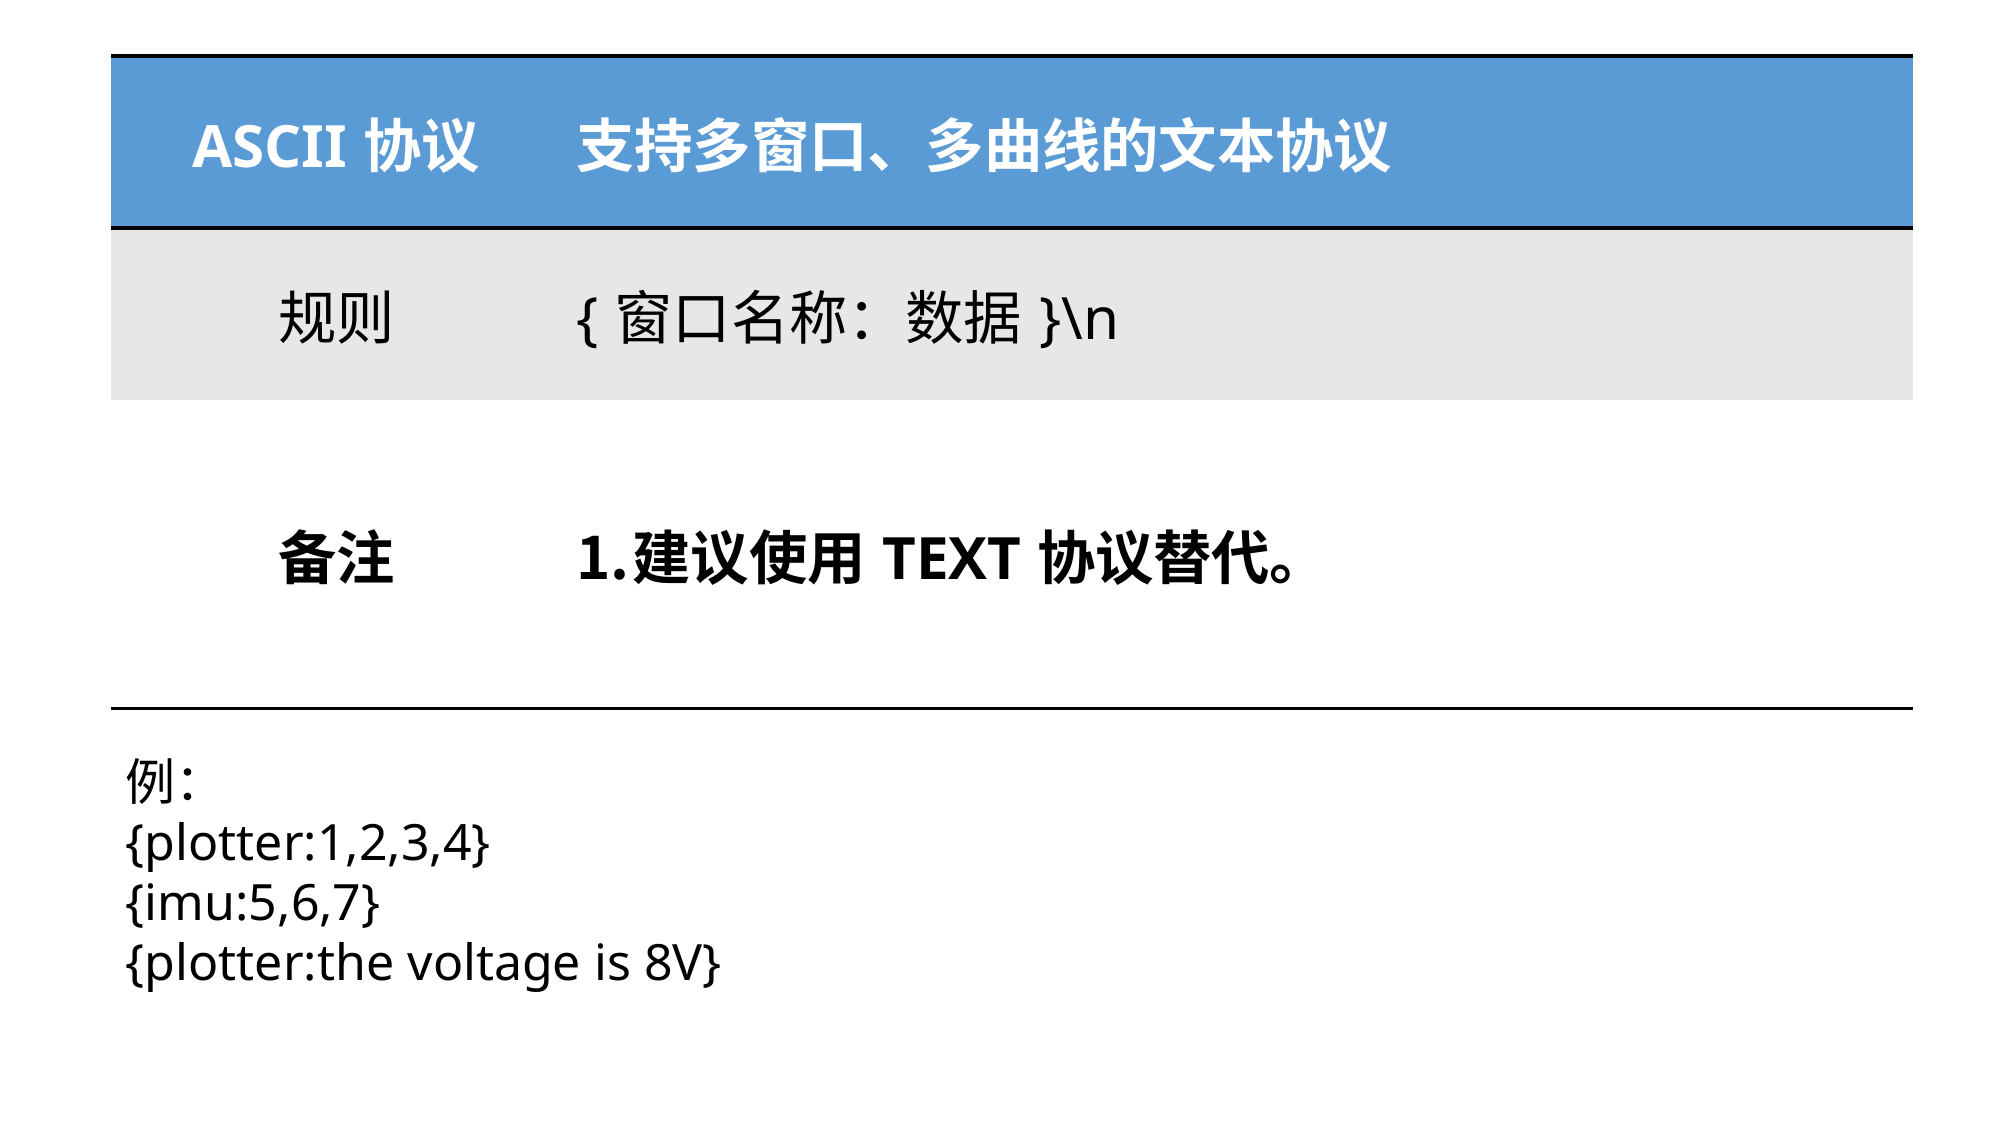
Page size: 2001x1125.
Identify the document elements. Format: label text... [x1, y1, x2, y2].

text_box 例： {plotter:1,2,3,4} {imu:5,6,7} {plotter:the voltage is 8V} [111, 742, 1673, 998]
table_cell 建议使用TEXT协议替代。 [561, 400, 1913, 707]
table_cell 备注 [111, 400, 561, 707]
table_header ASCII协议 [111, 58, 561, 226]
table_cell {窗口名称：数据}\n [561, 230, 1913, 400]
table_header 支持多窗口、多曲线的文本协议 [561, 58, 1913, 226]
table_cell 规则 [111, 230, 561, 400]
